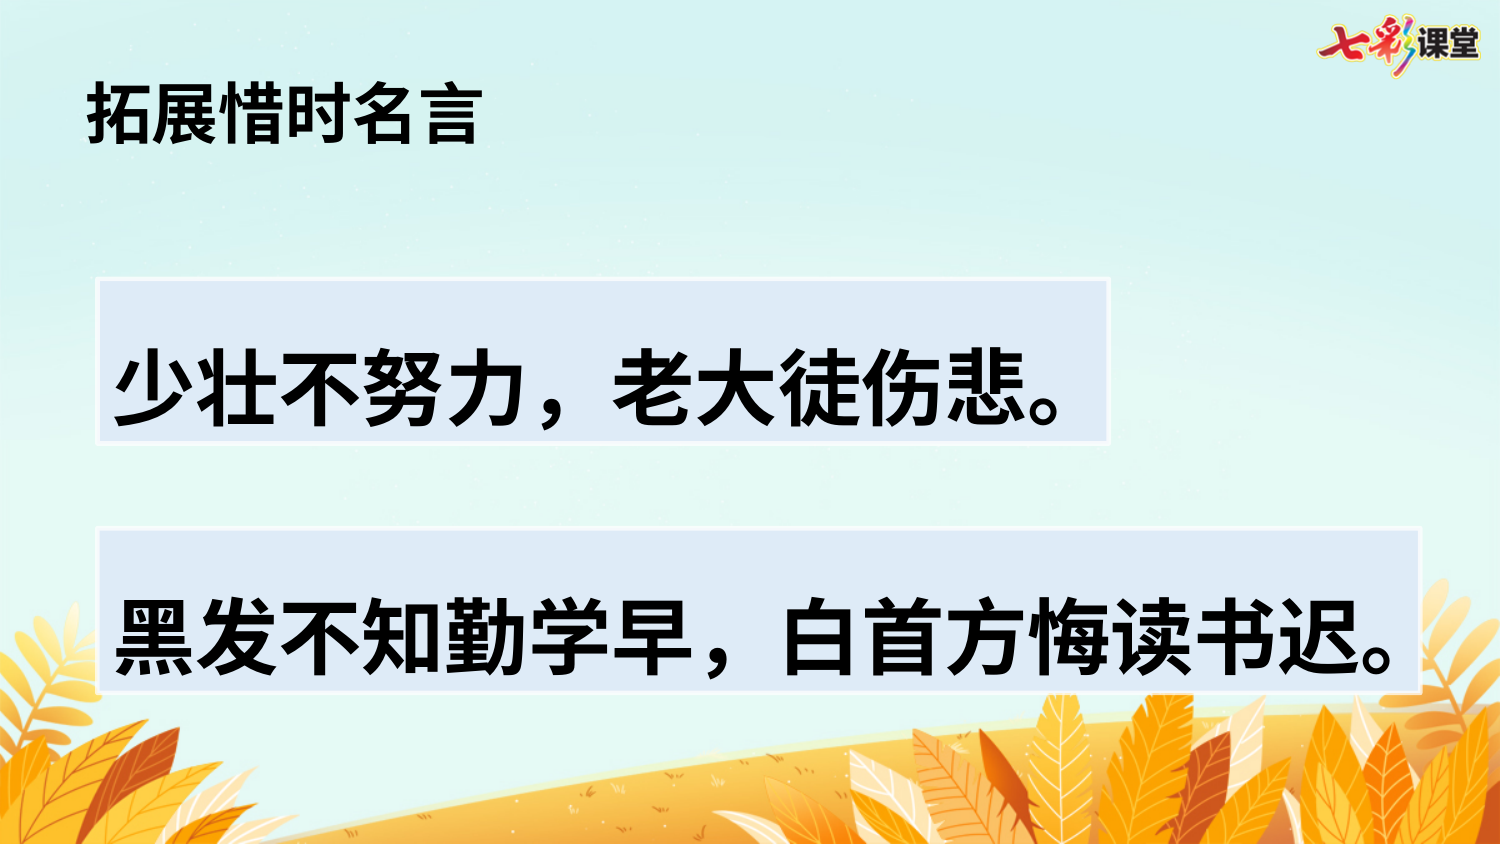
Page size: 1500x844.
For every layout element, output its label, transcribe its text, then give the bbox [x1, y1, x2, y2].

picture [0, 0, 1500, 844]
text_box 黑发不知勤学早，白首方悔读书迟。 [97, 528, 1421, 693]
text_box 拓展惜时名言 [76, 67, 624, 156]
text_box 少壮不努力，老大徒伤悲。 [97, 278, 1109, 444]
